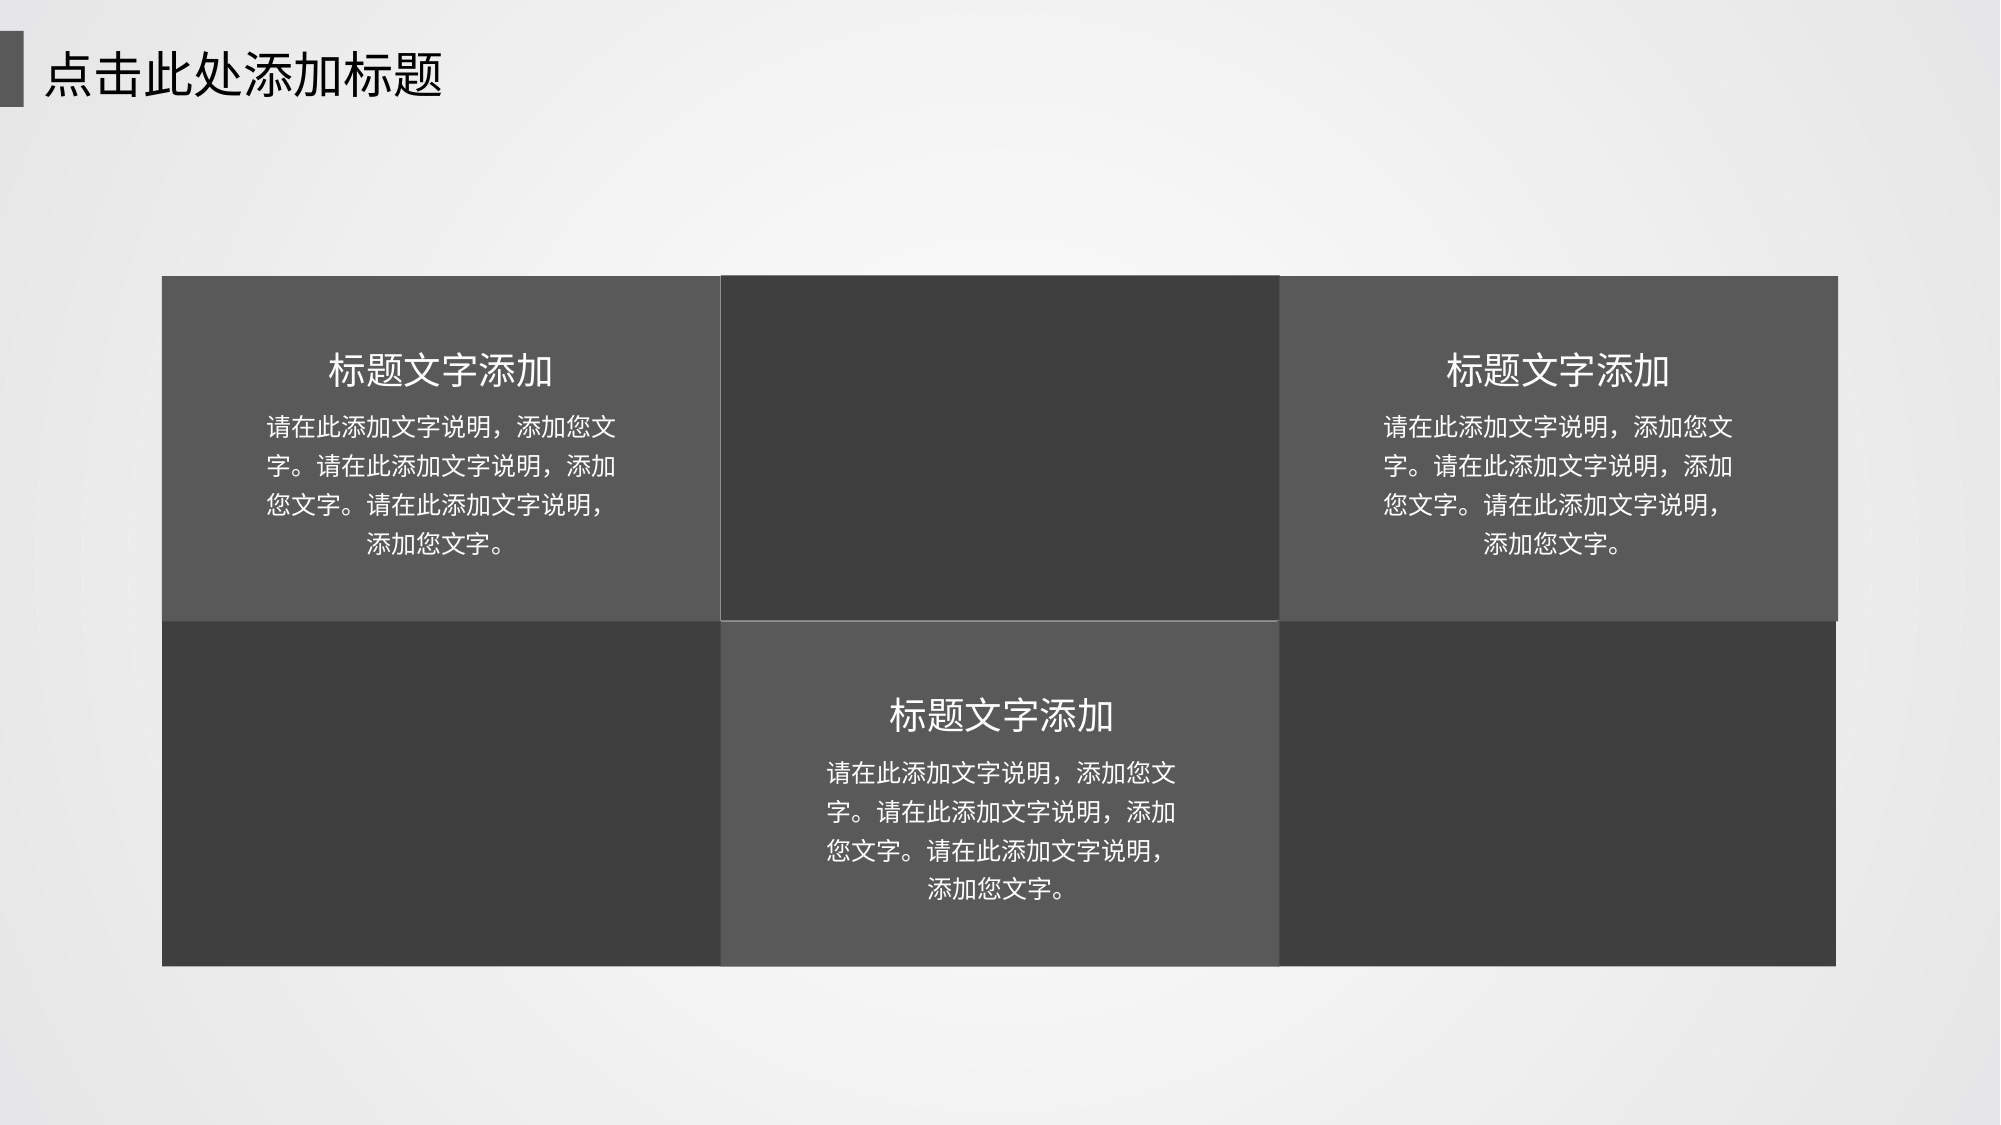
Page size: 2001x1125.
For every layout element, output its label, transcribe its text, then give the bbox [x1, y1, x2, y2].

text_box [720, 274, 1281, 621]
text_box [720, 621, 1280, 967]
text_box [1280, 622, 1837, 967]
text_box [0, 30, 24, 107]
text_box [161, 275, 721, 622]
text_box 点击此处添加标题 [28, 36, 462, 111]
text_box [161, 622, 720, 967]
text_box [1279, 275, 1839, 622]
